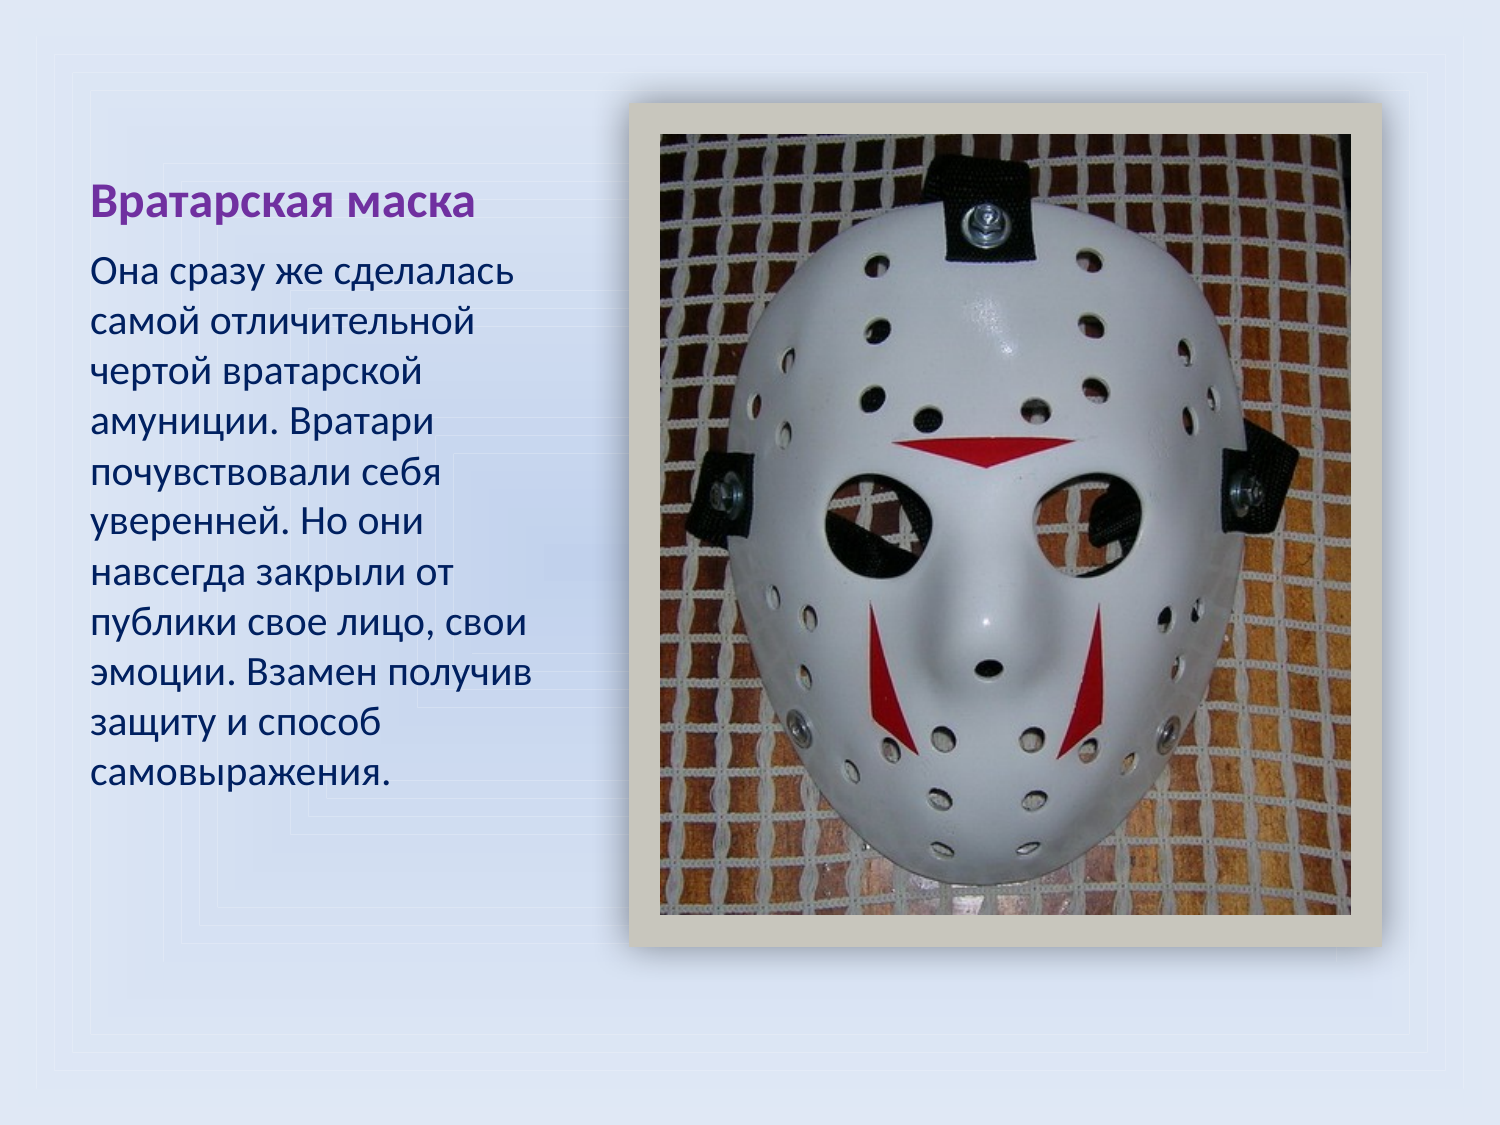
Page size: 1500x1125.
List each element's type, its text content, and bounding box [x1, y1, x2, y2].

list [660, 133, 1352, 916]
list Она сразу же сделалась самой отличительной чертой вратарской амуниции. Вратари почувствовали себя уверенней. Но они навсегда закрыли от публики свое лицо, свои эмоции. Взамен получив защиту и способ самовыражения. [75, 235, 569, 1005]
title Вратарская маска [75, 44, 569, 235]
